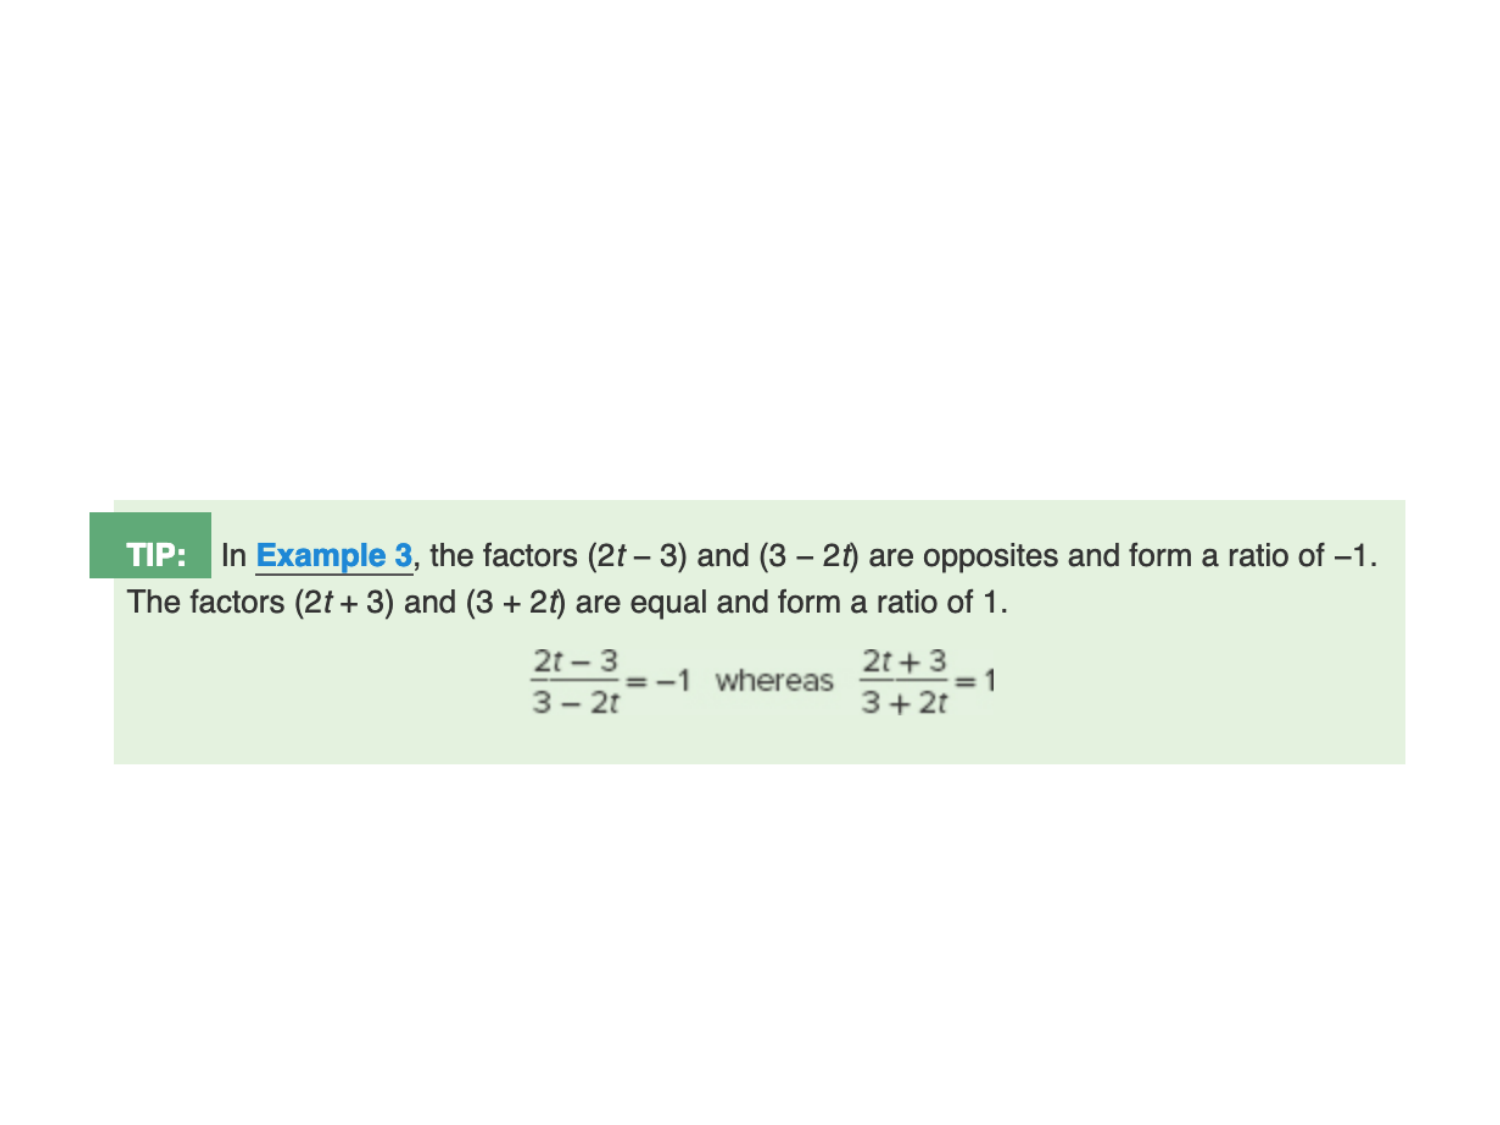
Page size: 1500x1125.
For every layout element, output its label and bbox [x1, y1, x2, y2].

list [74, 262, 1426, 1006]
